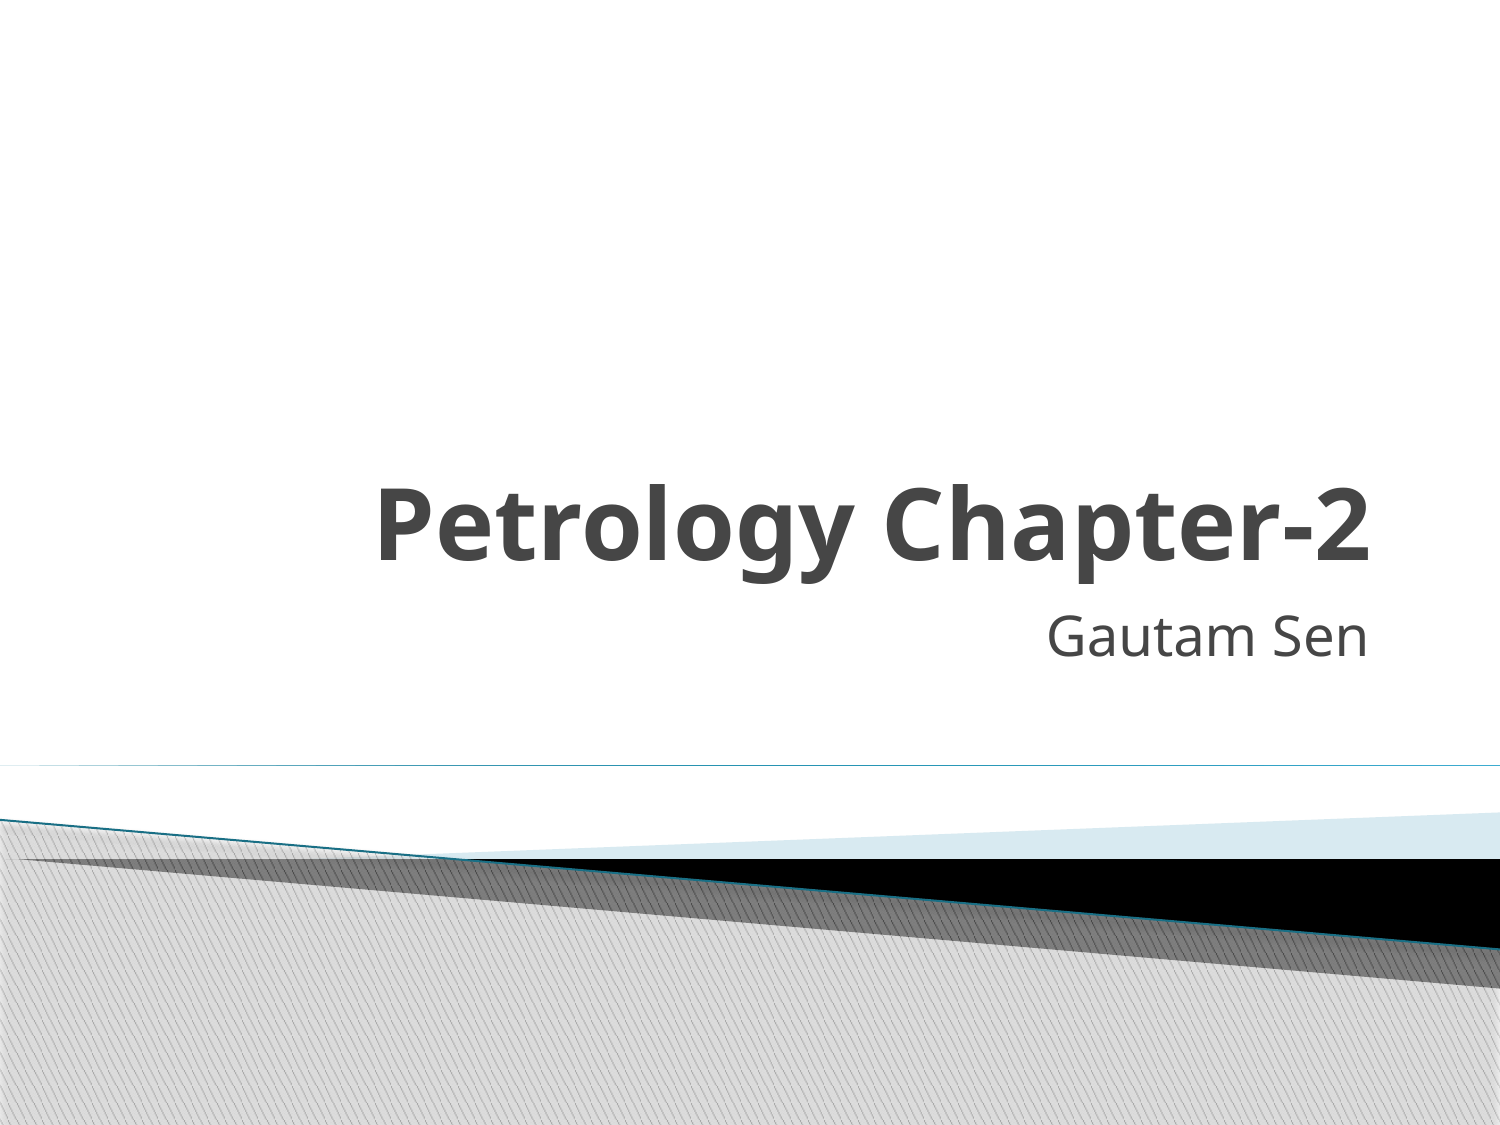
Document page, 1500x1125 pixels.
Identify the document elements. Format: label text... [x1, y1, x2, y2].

title Petrology Chapter-2 [112, 287, 1388, 588]
subtitle Gautam Sen [112, 592, 1388, 790]
picture [5, 859, 1500, 989]
